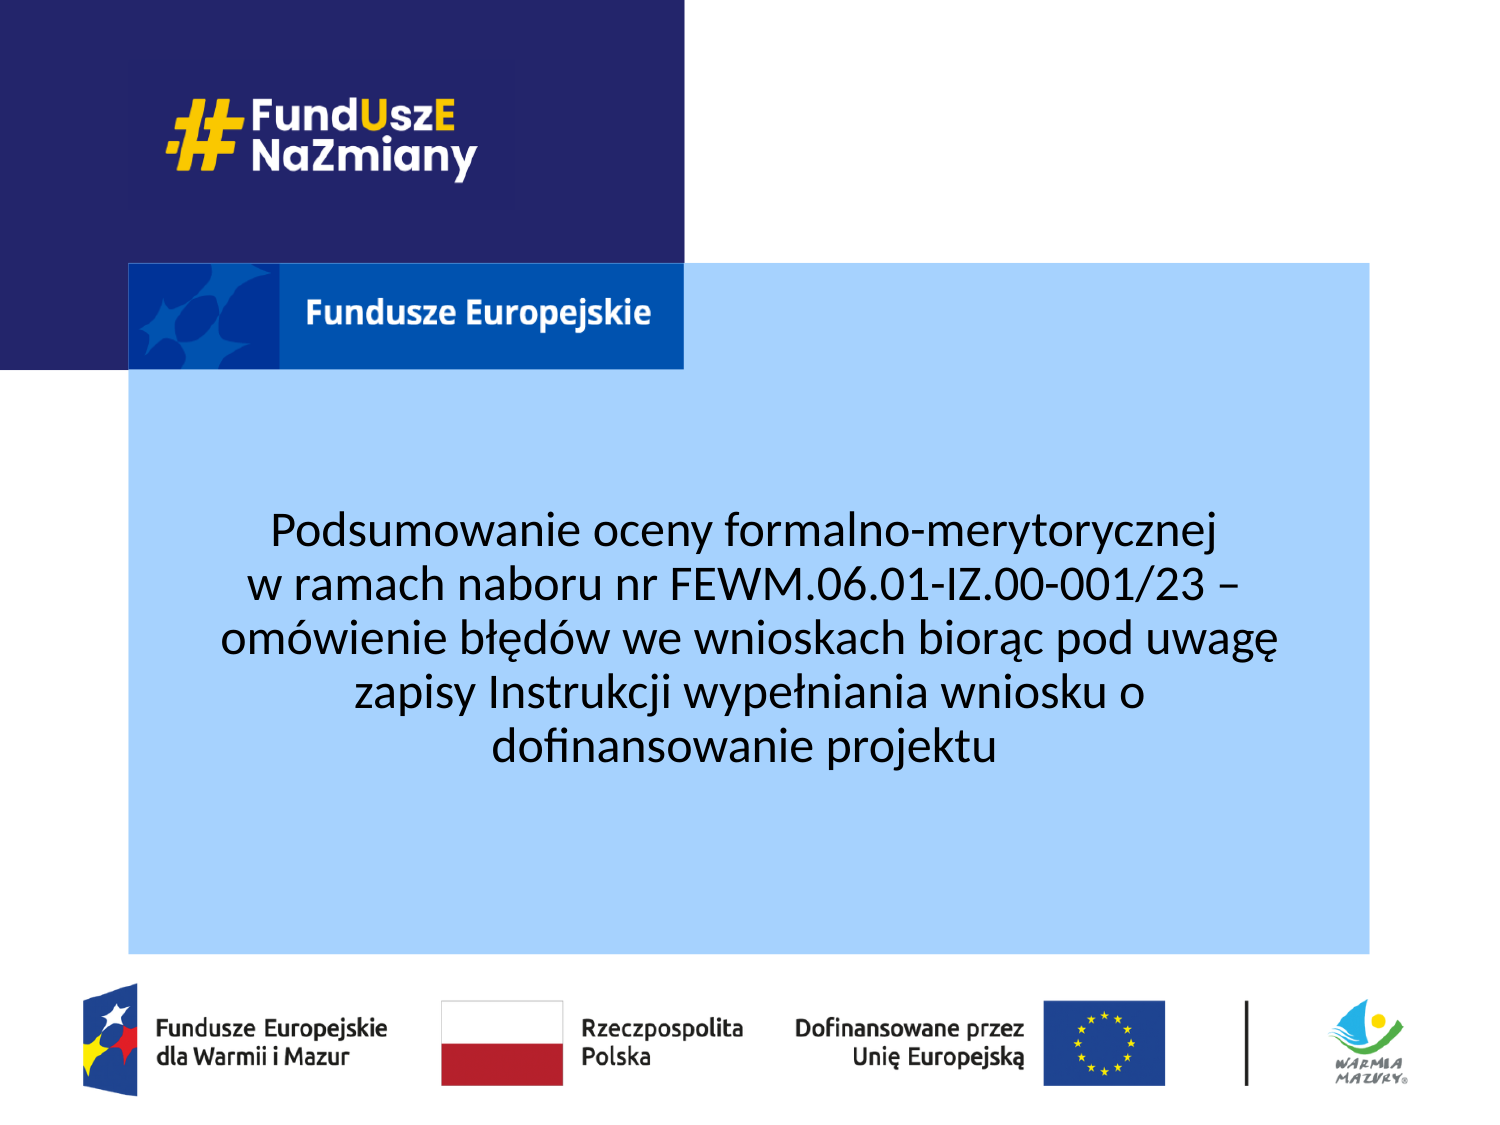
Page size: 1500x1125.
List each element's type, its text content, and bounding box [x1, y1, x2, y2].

subtitle Podsumowanie oceny formalno-merytorycznej w ramach naboru nr FEWM.06.01-IZ.00-001/23 – omówienie błędów we wnioskach biorąc pod uwagę zapisy Instrukcji wypełniania wniosku o dofinansowanie projektu [187, 340, 1313, 863]
picture [0, 0, 1499, 1125]
